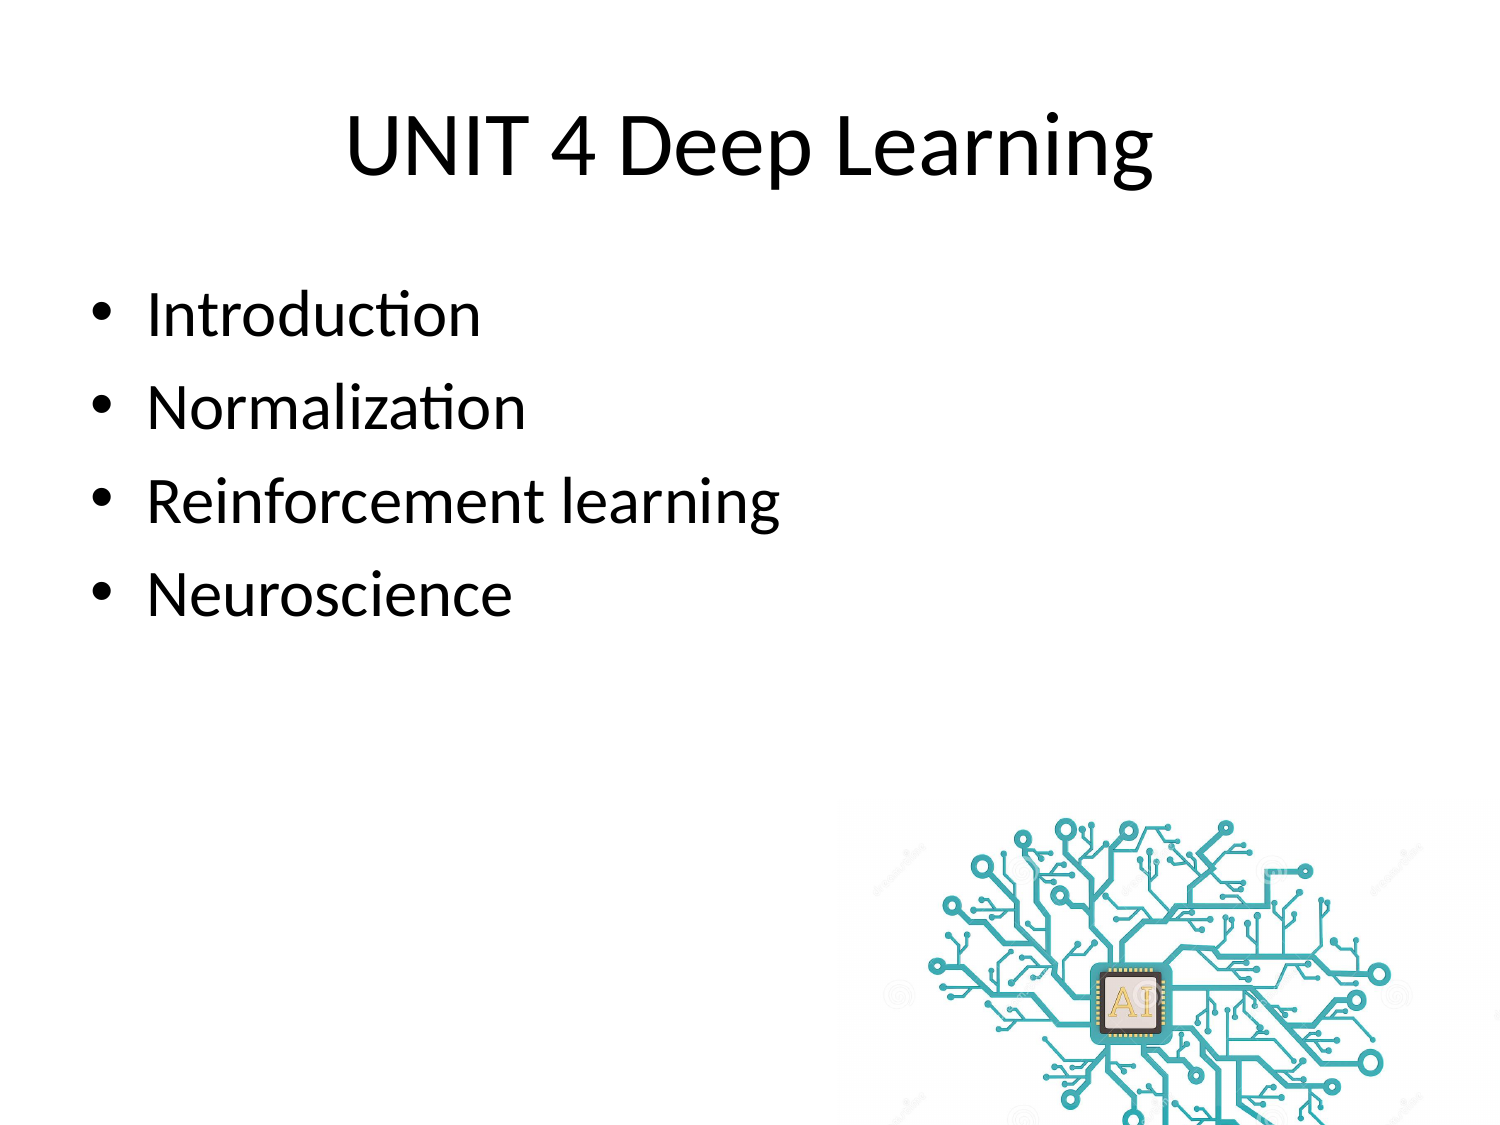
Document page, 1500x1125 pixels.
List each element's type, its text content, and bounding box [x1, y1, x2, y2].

list Introduction Normalization Reinforcement learning Neuroscience [75, 262, 1425, 1005]
picture [837, 799, 1500, 1125]
title UNIT 4 Deep Learning [75, 45, 1425, 233]
